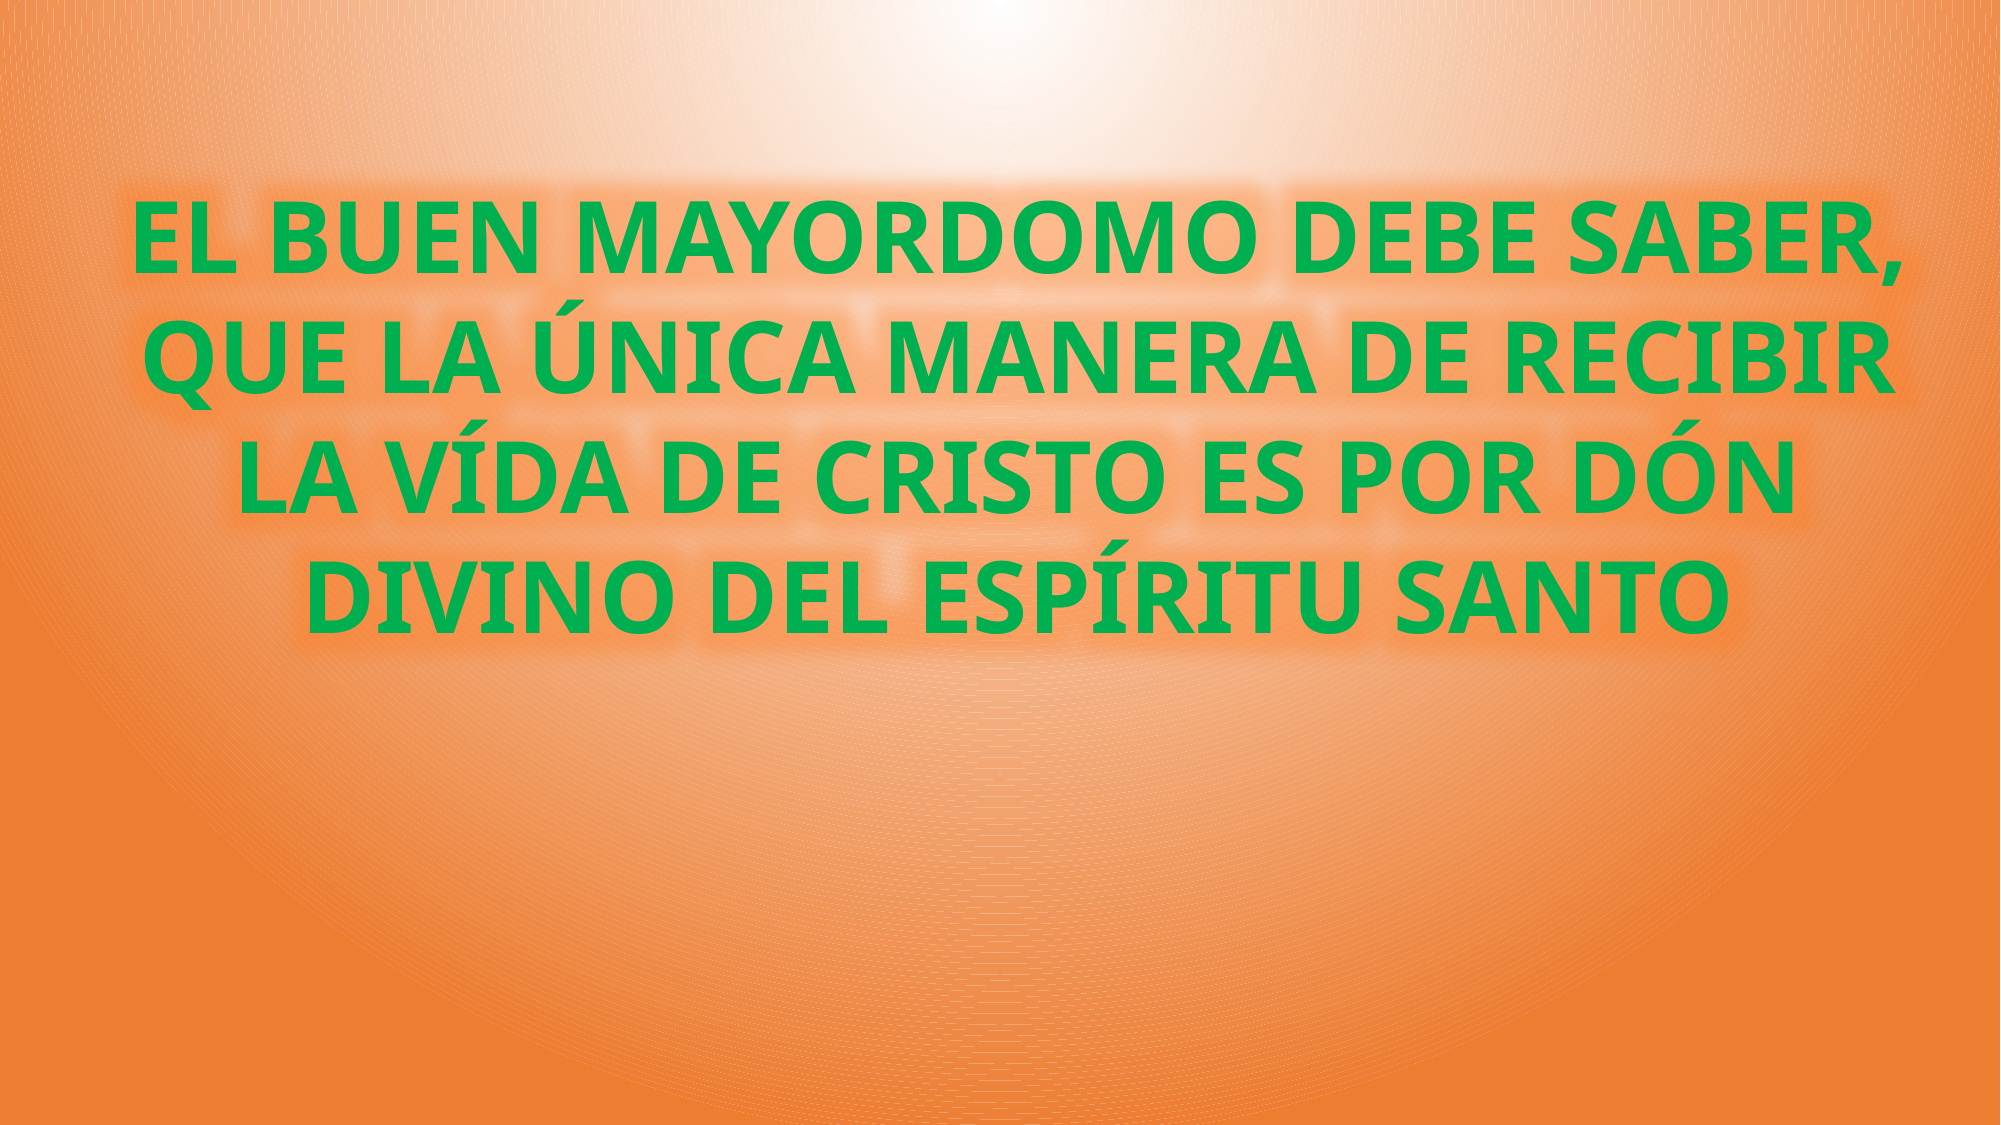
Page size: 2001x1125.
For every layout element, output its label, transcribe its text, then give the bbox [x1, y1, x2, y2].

text_box EL BUEN MAYORDOMO DEBE SABER, QUE LA ÚNICA MANERA DE RECIBIR LA VÍDA DE CRISTO ES POR DÓN DIVINO DEL ESPÍRITU SANTO [98, 166, 1939, 661]
